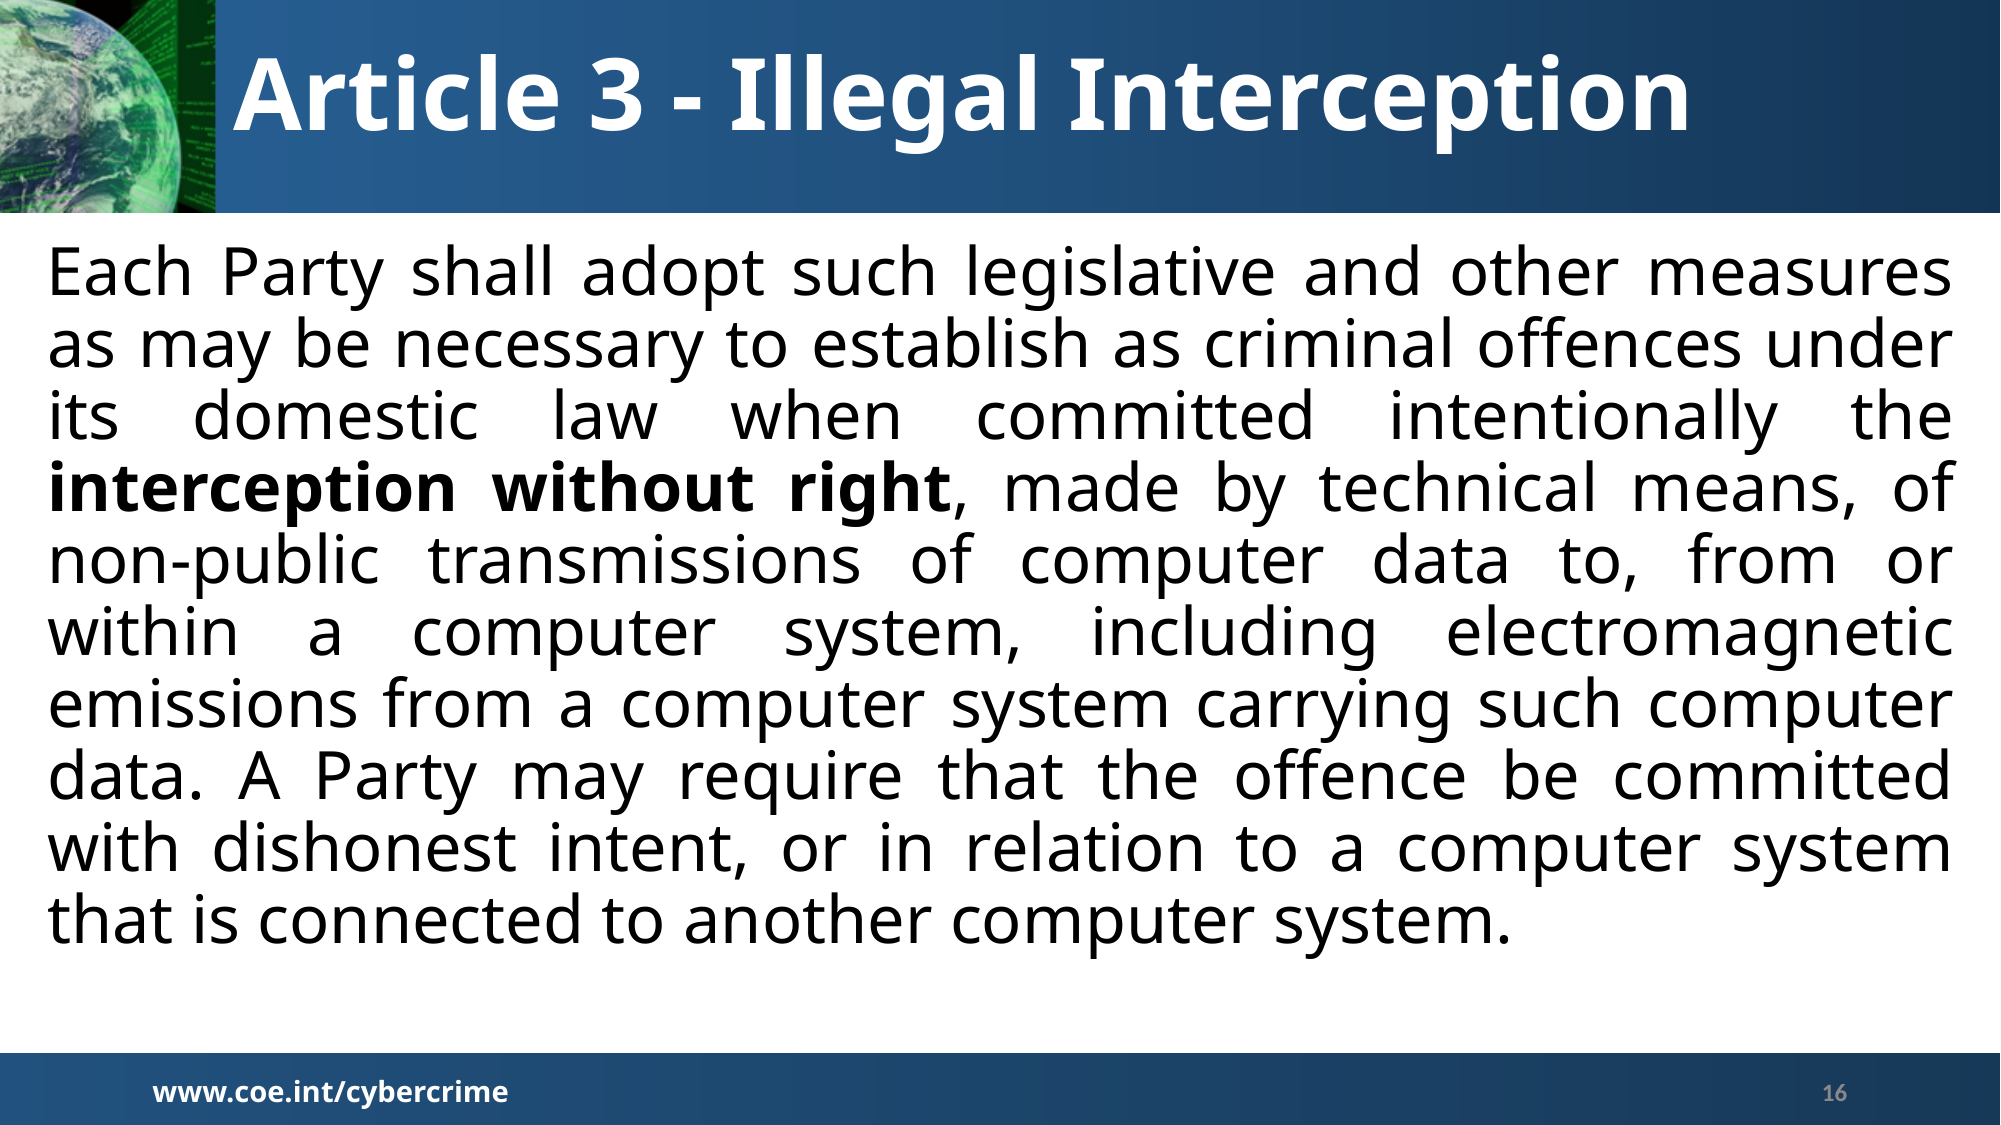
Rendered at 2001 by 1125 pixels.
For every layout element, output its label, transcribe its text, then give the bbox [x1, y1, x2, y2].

slide_number 16 [1412, 1061, 1863, 1121]
text_box Article 3 - Illegal Interception [218, 63, 1940, 133]
picture [0, 0, 2000, 213]
slide_number www.coe.int/cybercrime [137, 1061, 588, 1121]
list Each Party shall adopt such legislative and other measures as may be necessary to establish as criminal offences under its domestic law when committed intentionally the interception without right, made by technical means, of non-public transmissions of computer data to, from or within a computer system, including electromagnetic emissions from a computer system carrying such computer data. A Party may require that the offence be committed with dishonest intent, or in relation to a computer system that is connected to another computer system. [31, 230, 1972, 1029]
